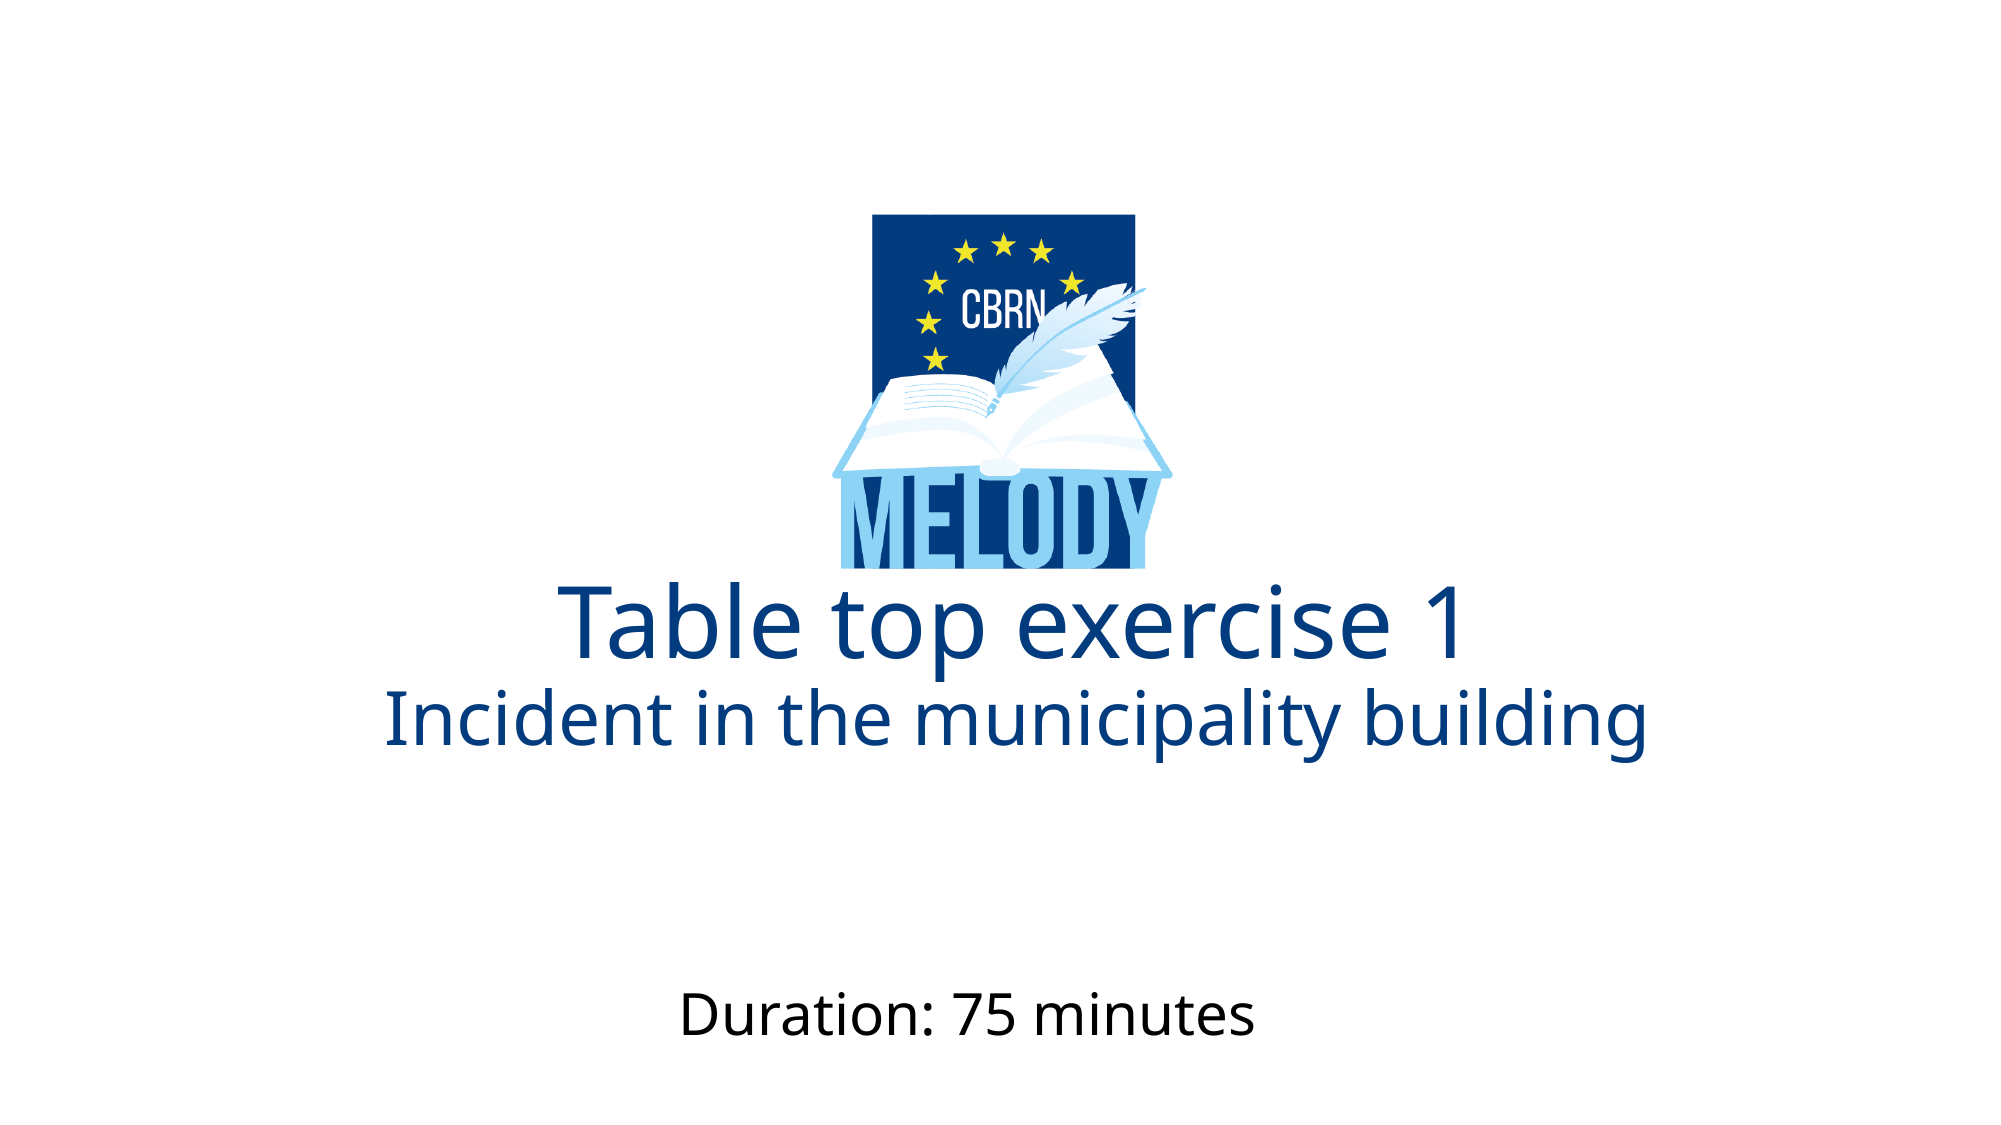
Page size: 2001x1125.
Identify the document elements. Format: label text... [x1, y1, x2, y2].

title Table top exercise 1 Incident in the municipality building [169, 565, 1866, 942]
picture [811, 193, 1189, 565]
list Duration: 75 minutes [69, 955, 1866, 1047]
